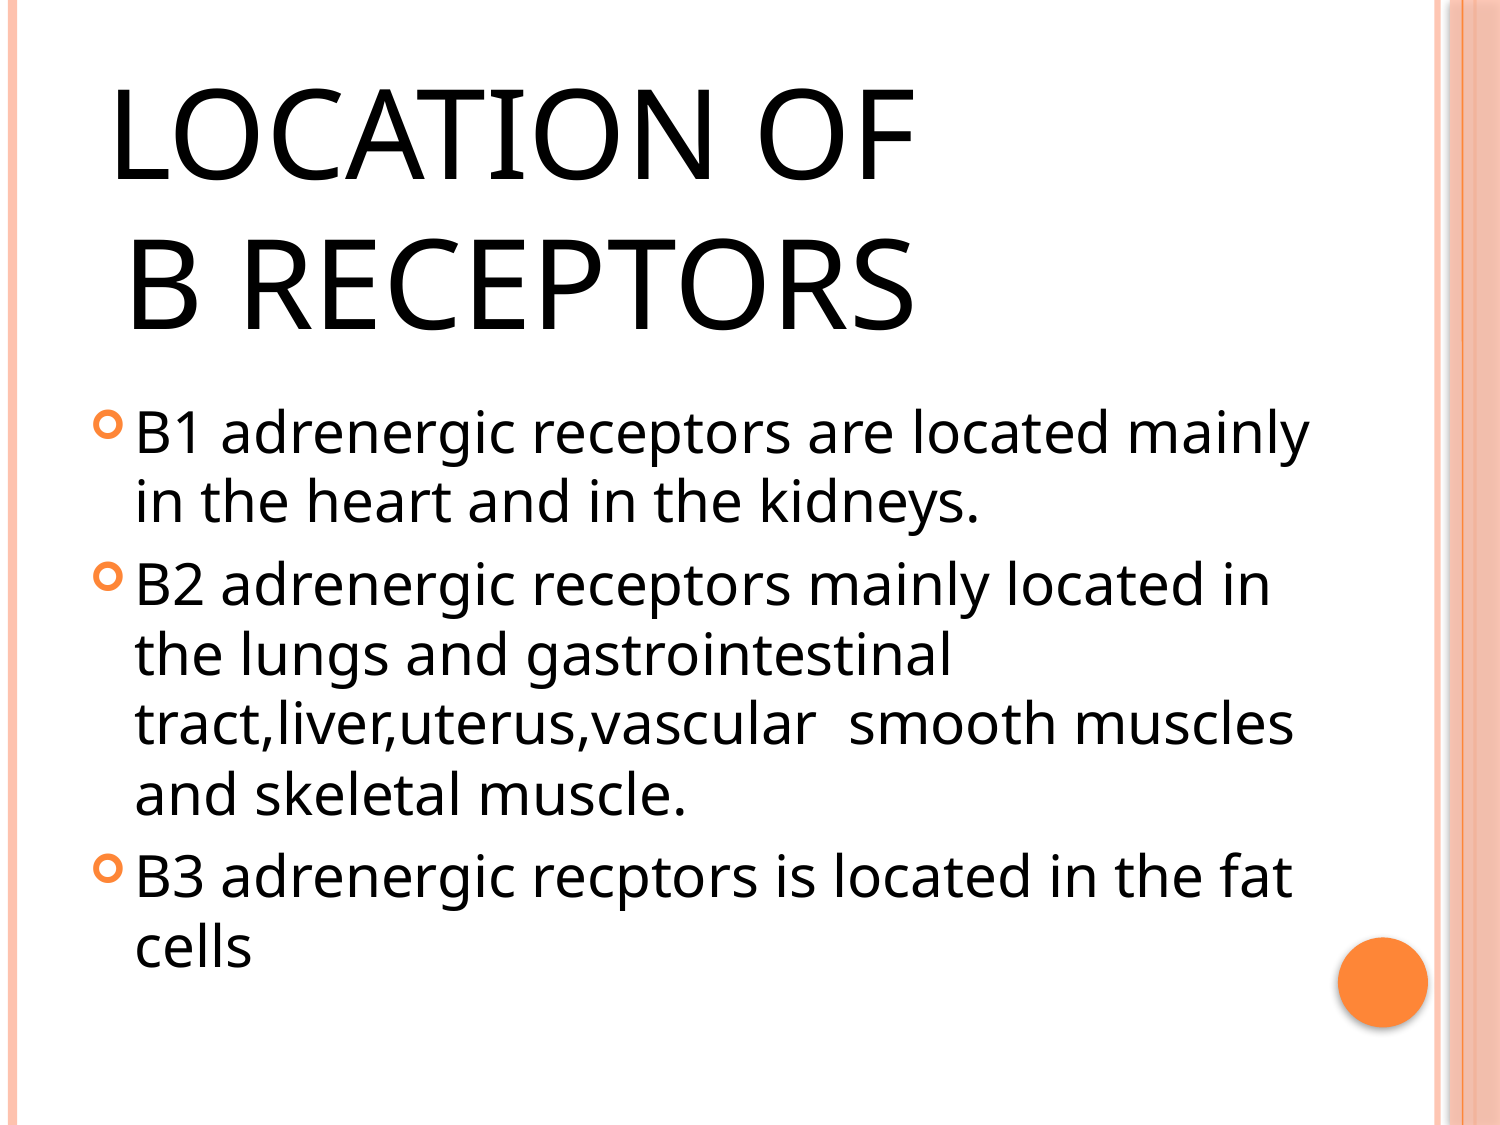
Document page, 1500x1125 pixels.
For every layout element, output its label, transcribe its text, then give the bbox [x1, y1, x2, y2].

list B1 adrenergic receptors are located mainly in the heart and in the kidneys. B2 adrenergic receptors mainly located in the lungs and gastrointestinal tract,liver,uterus,vascular smooth muscles and skeletal muscle. B3 adrenergic recptors is located in the fat cells [75, 387, 1363, 1062]
title Location of B receptors [75, 45, 1300, 363]
